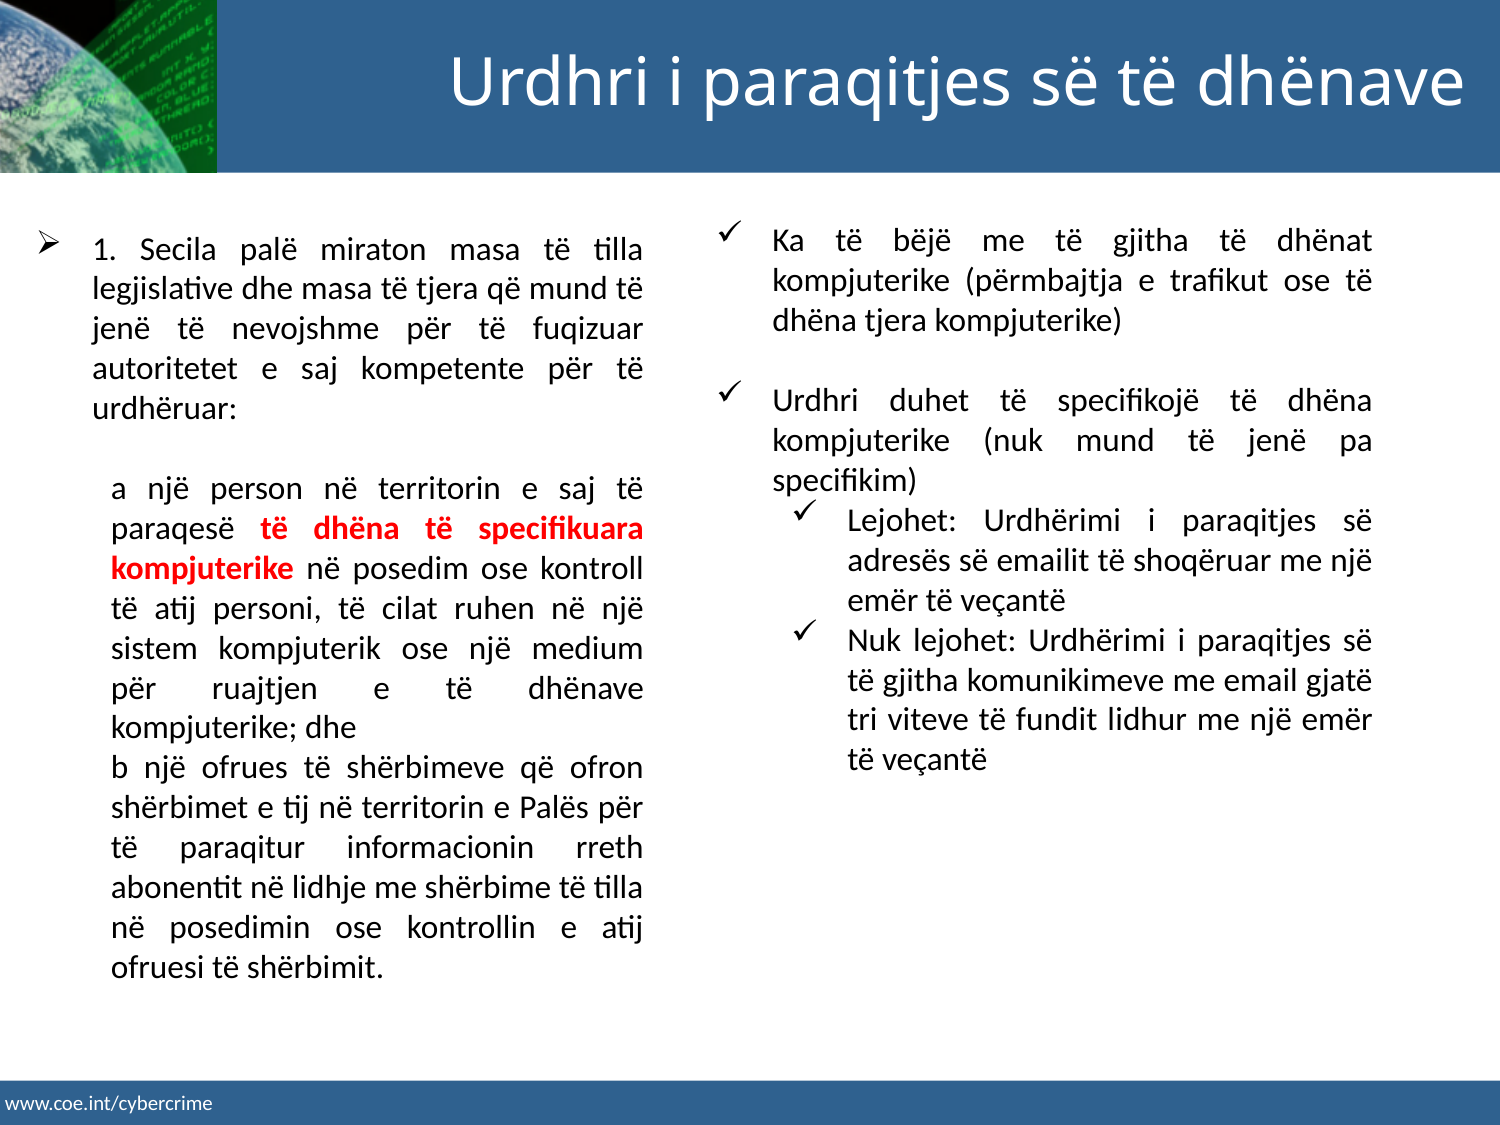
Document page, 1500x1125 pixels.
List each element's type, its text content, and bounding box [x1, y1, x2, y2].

text_box 1. Secila palë miraton masa të tilla legjislative dhe masa të tjera që mund të jenë të nevojshme për të fuqizuar autoritetet e saj kompetente për të urdhëruar: a një person në territorin e saj të paraqesë të dhëna të specifikuara kompjuterike në posedim ose kontroll të atij personi, të cilat ruhen në një sistem kompjuterik ose një medium për ruajtjen e të dhënave kompjuterike; dhe b një ofrues të shërbimeve që ofron shërbimet e tij në territorin e Palës për të paraqitur informacionin rreth abonentit në lidhje me shërbime të tilla në posedimin ose kontrollin e atij ofruesi të shërbimit. [21, 219, 660, 993]
text_box Ka të bëjë me të gjitha të dhënat kompjuterike (përmbajtja e trafikut ose të dhëna tjera kompjuterike) Urdhri duhet të specifikojë të dhëna kompjuterike (nuk mund të jenë pa specifikim) Lejohet: Urdhërimi i paraqitjes së adresës së emailit të shoqëruar me një emër të veçantë Nuk lejohet: Urdhërimi i paraqitjes së të gjitha komunikimeve me email gjatë tri viteve të fundit lidhur me një emër të veçantë [701, 211, 1389, 785]
picture [0, 0, 217, 173]
text_box Urdhri i paraqitjes së të dhënave [230, 31, 1483, 126]
